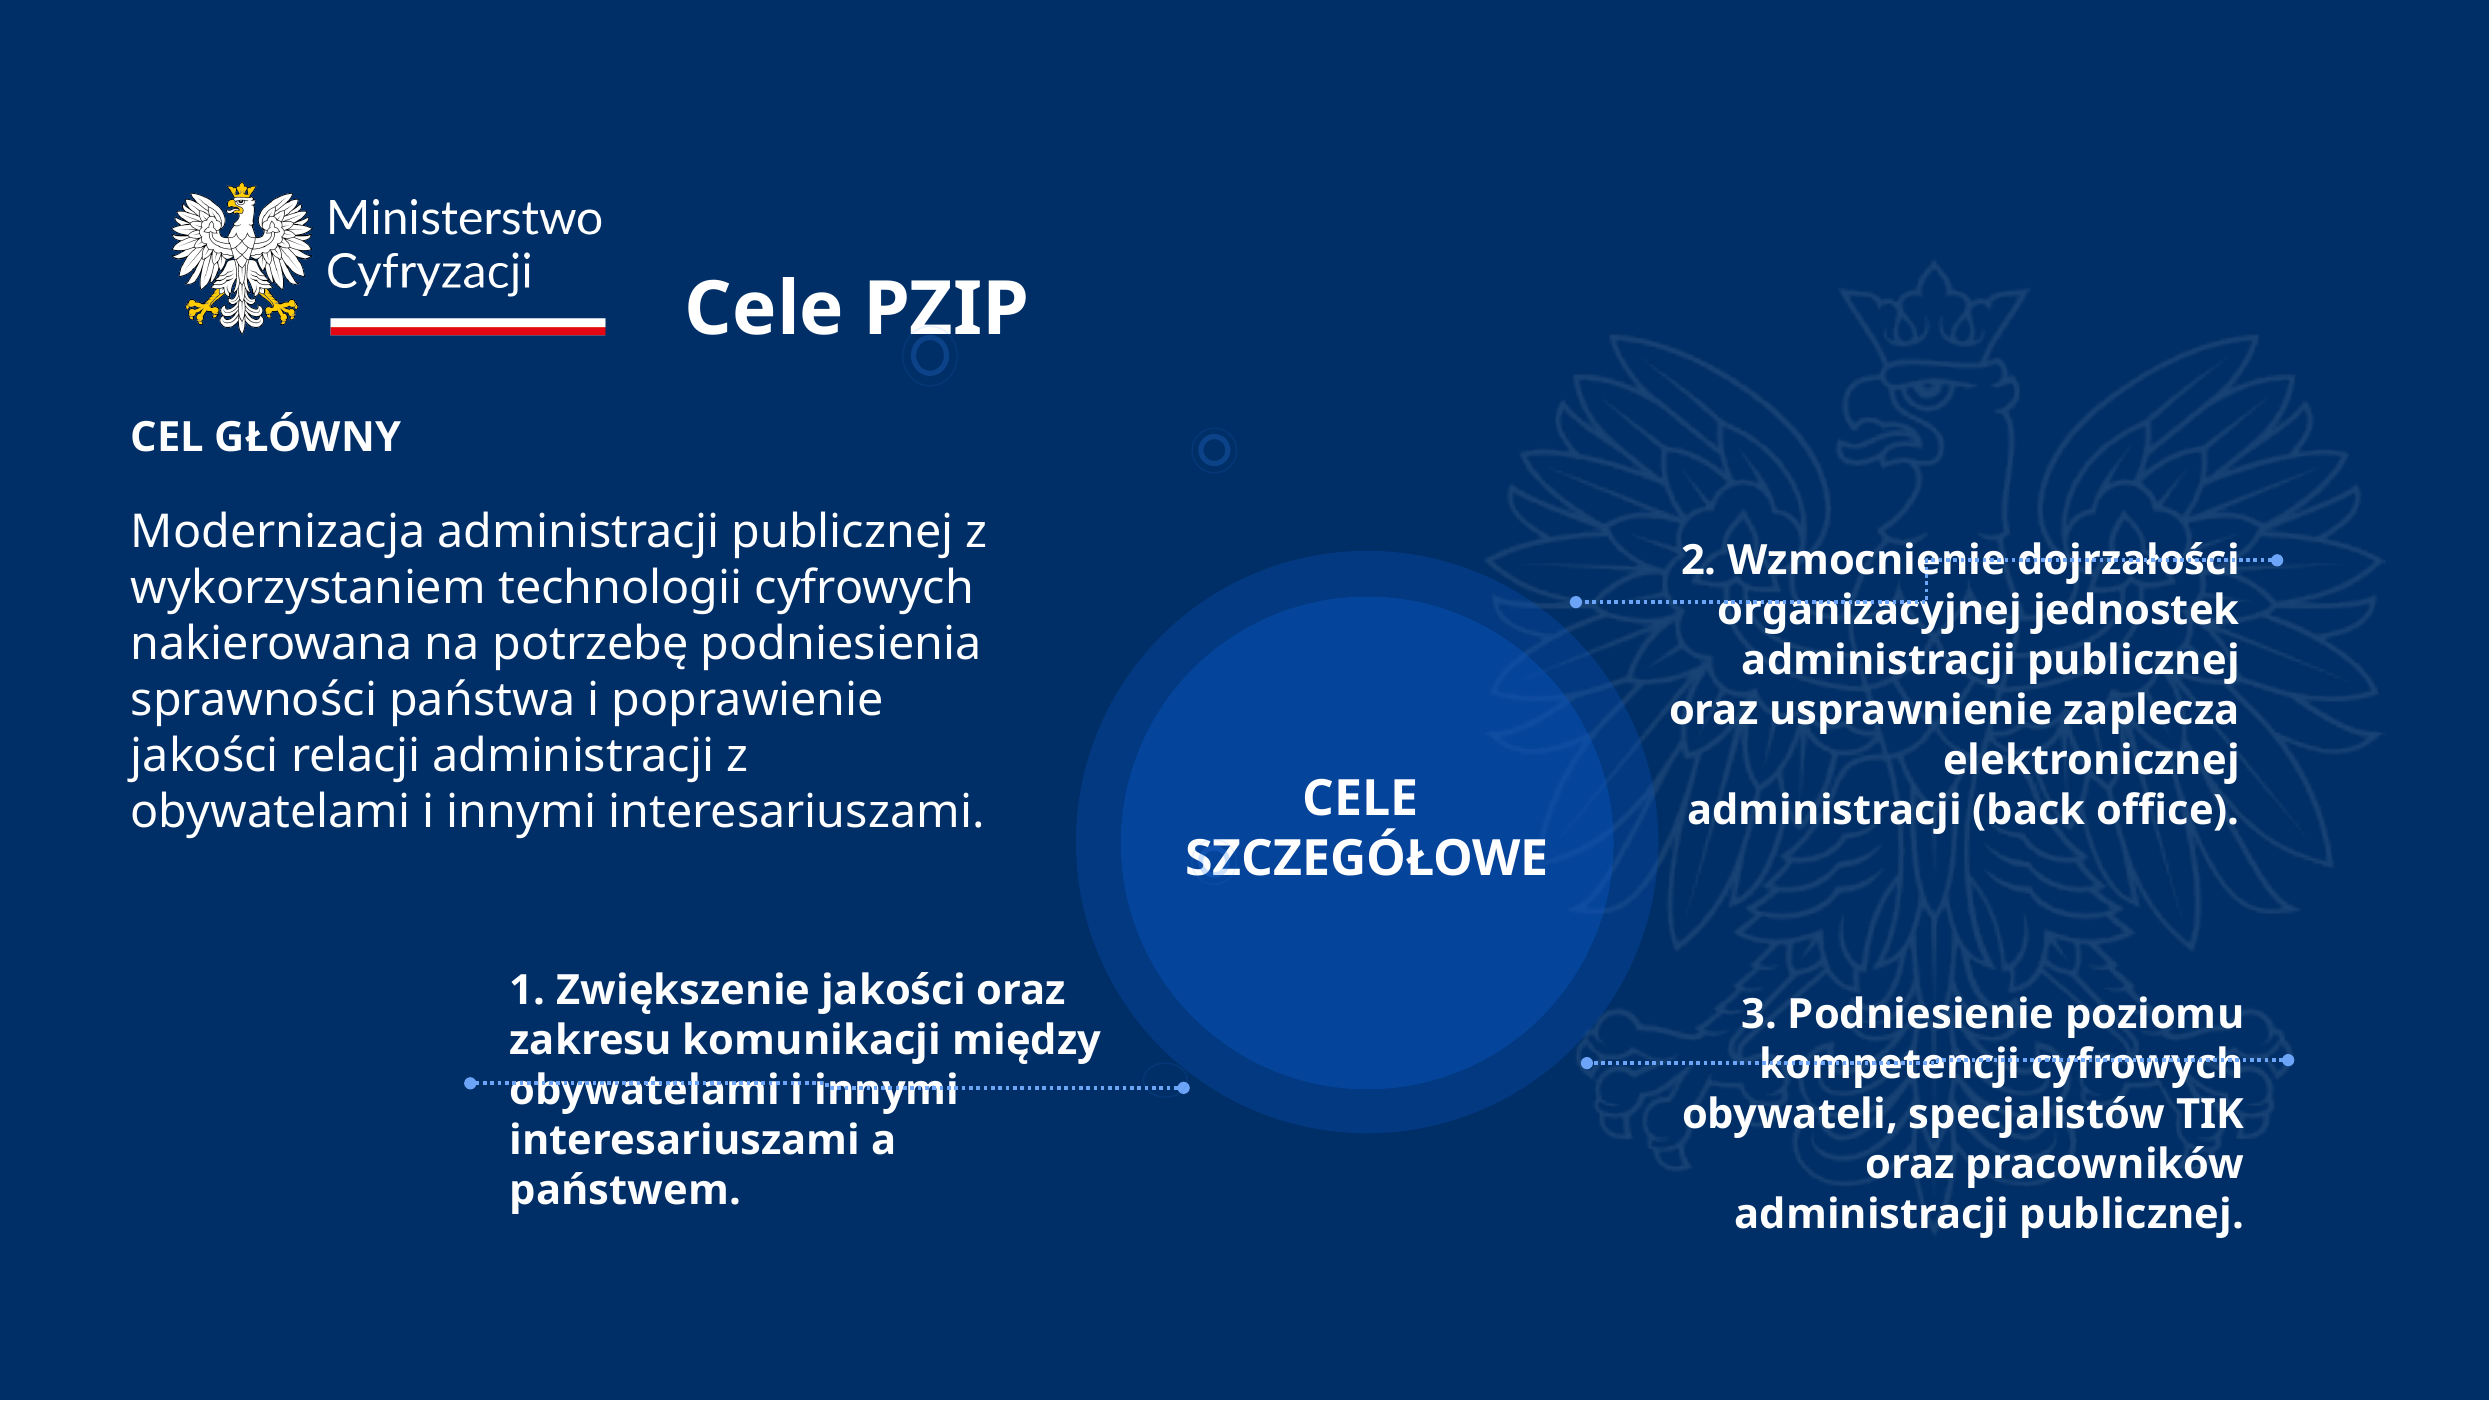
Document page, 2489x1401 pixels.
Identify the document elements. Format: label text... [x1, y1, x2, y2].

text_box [1191, 839, 2289, 1248]
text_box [470, 955, 1188, 1224]
title Cele PZIP [684, 309, 2373, 440]
picture [1484, 259, 2386, 1240]
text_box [1191, 428, 2278, 839]
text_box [115, 326, 1012, 905]
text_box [1075, 550, 1191, 1134]
picture [135, 145, 641, 326]
